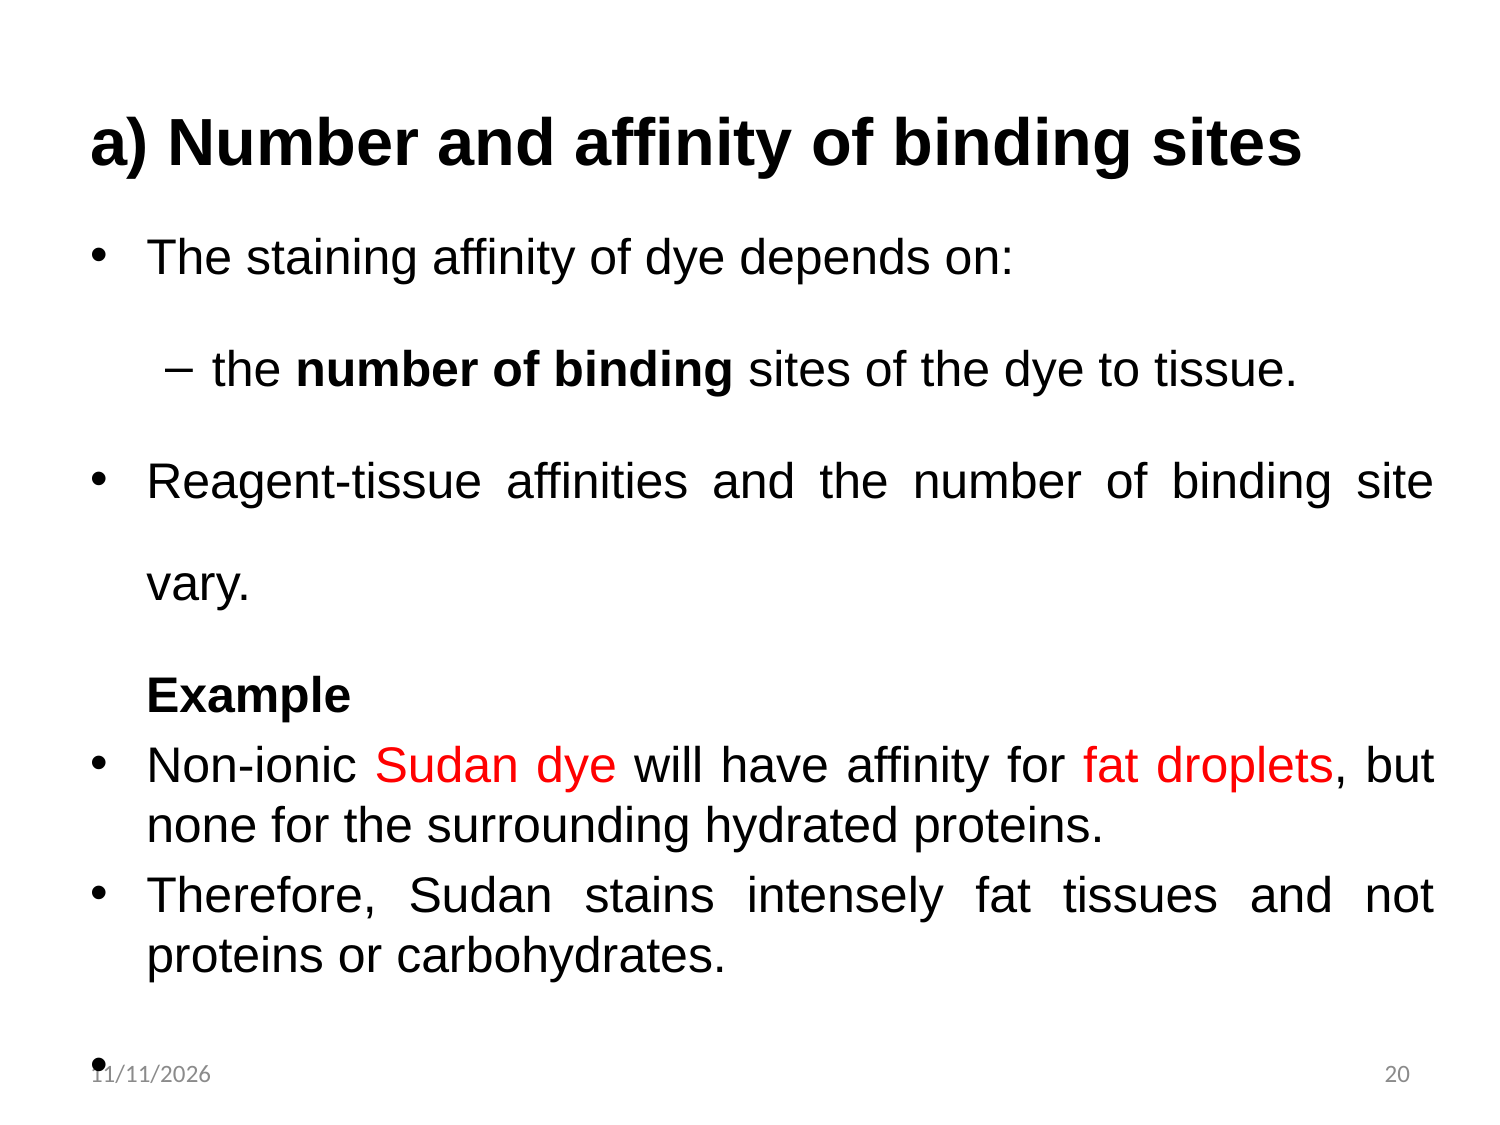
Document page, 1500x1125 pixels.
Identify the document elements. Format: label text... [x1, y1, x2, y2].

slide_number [75, 1042, 425, 1103]
list The staining affinity of dye depends on: the number of binding sites of the dye to tissue. Reagent-tissue affinities and the number of binding site vary. Example Non-ionic Sudan dye will have affinity for fat droplets, but none for the surrounding hydrated proteins. Therefore, Sudan stains intensely fat tissues and not proteins or carbohydrates. [75, 174, 1450, 988]
slide_number 20 [1074, 1042, 1425, 1103]
title a) Number and affinity of binding sites [75, 45, 1425, 174]
